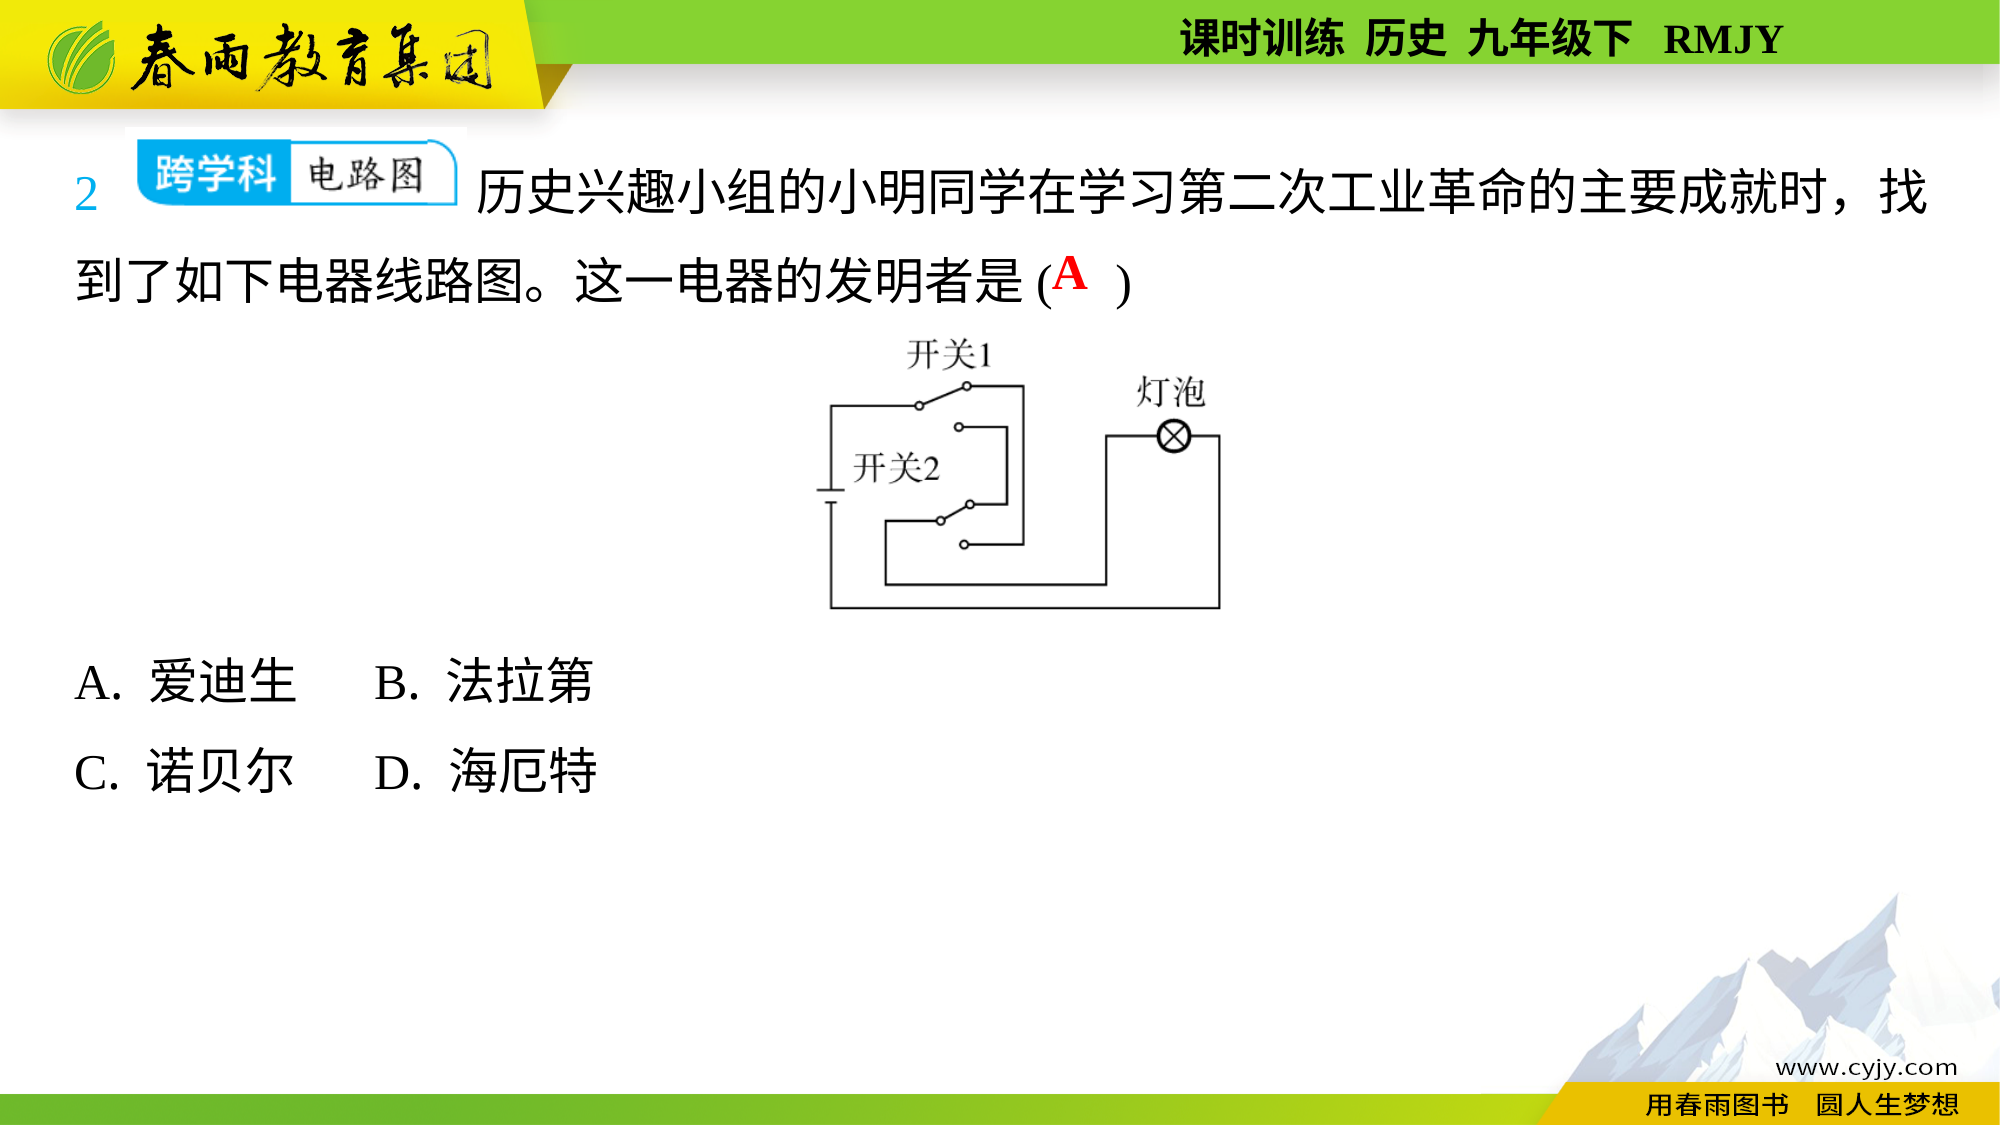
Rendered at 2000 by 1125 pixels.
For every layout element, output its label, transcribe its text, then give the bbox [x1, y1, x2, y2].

text_box A [1037, 231, 1103, 307]
picture [0, 0, 2000, 1125]
list 2 历史兴趣小组的小明同学在学习第二次工业革命的主要成就时，找到了如下电器线路图。这一电器的发明者是( ) A. 爱迪生 B. 法拉第 C. 诺贝尔 D. 海厄特 [59, 122, 1944, 814]
